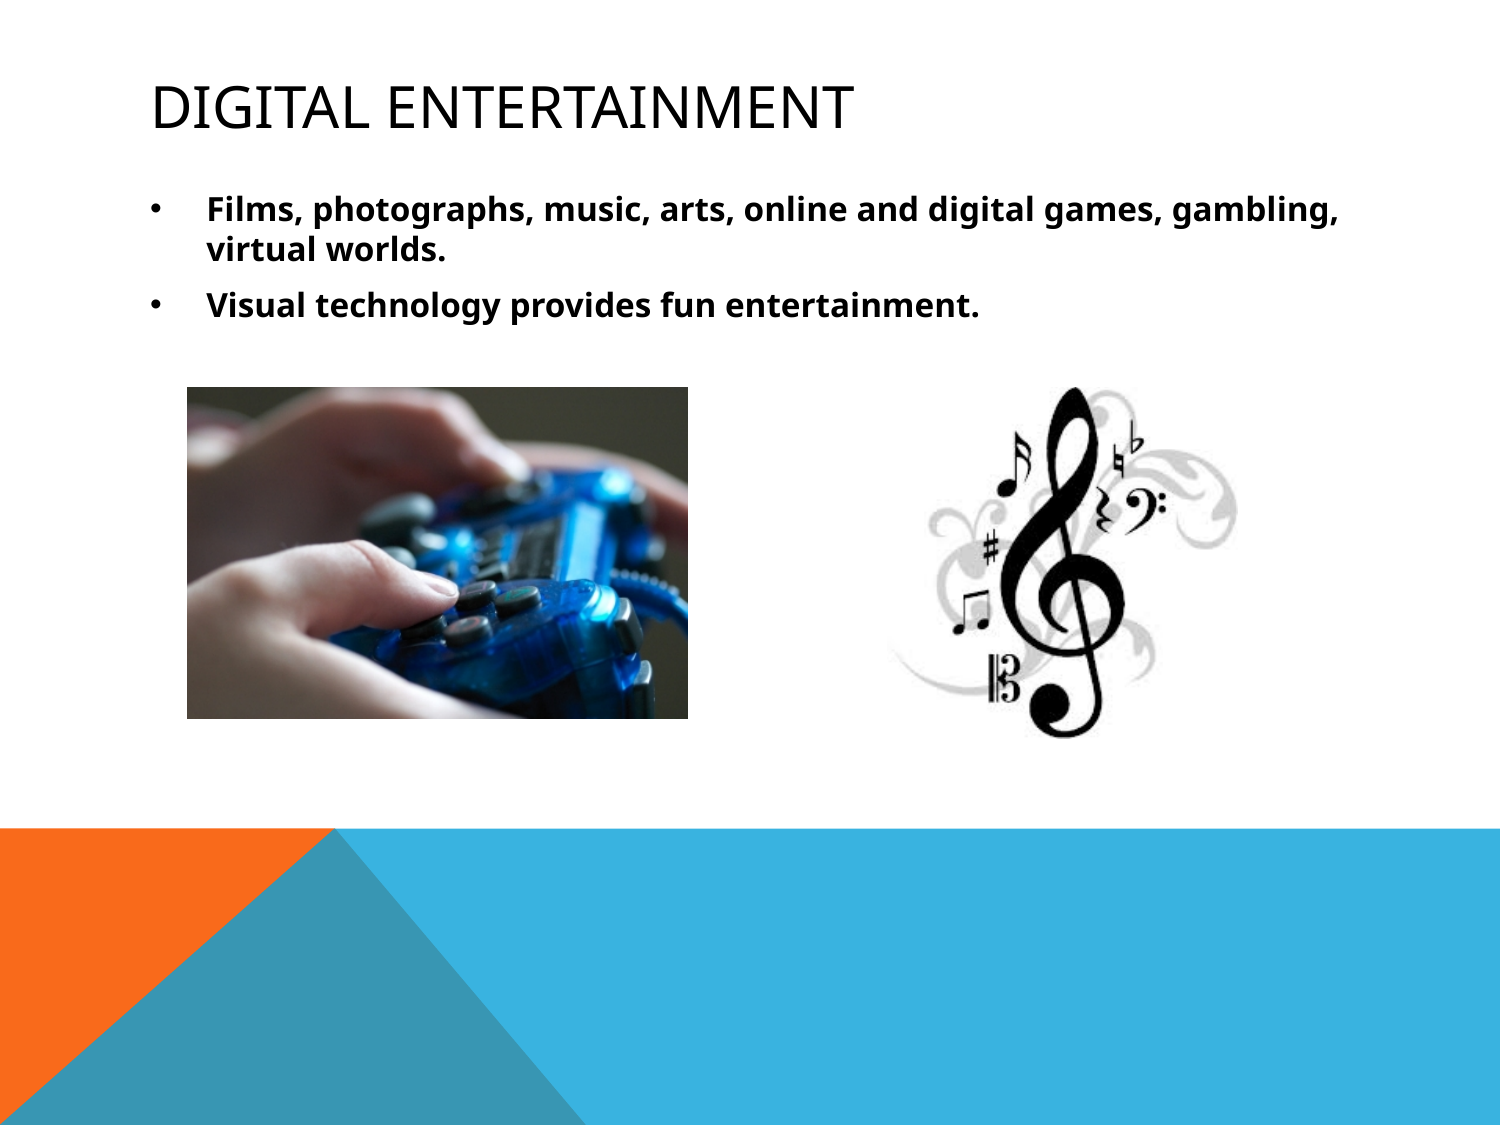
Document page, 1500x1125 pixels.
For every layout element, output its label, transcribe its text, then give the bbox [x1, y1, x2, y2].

title Digital entertainment [135, 60, 1369, 150]
picture [887, 387, 1238, 740]
picture [187, 387, 689, 719]
list Films, photographs, music, arts, online and digital games, gambling, virtual worlds. Visual technology provides fun entertainment. [135, 180, 1369, 768]
